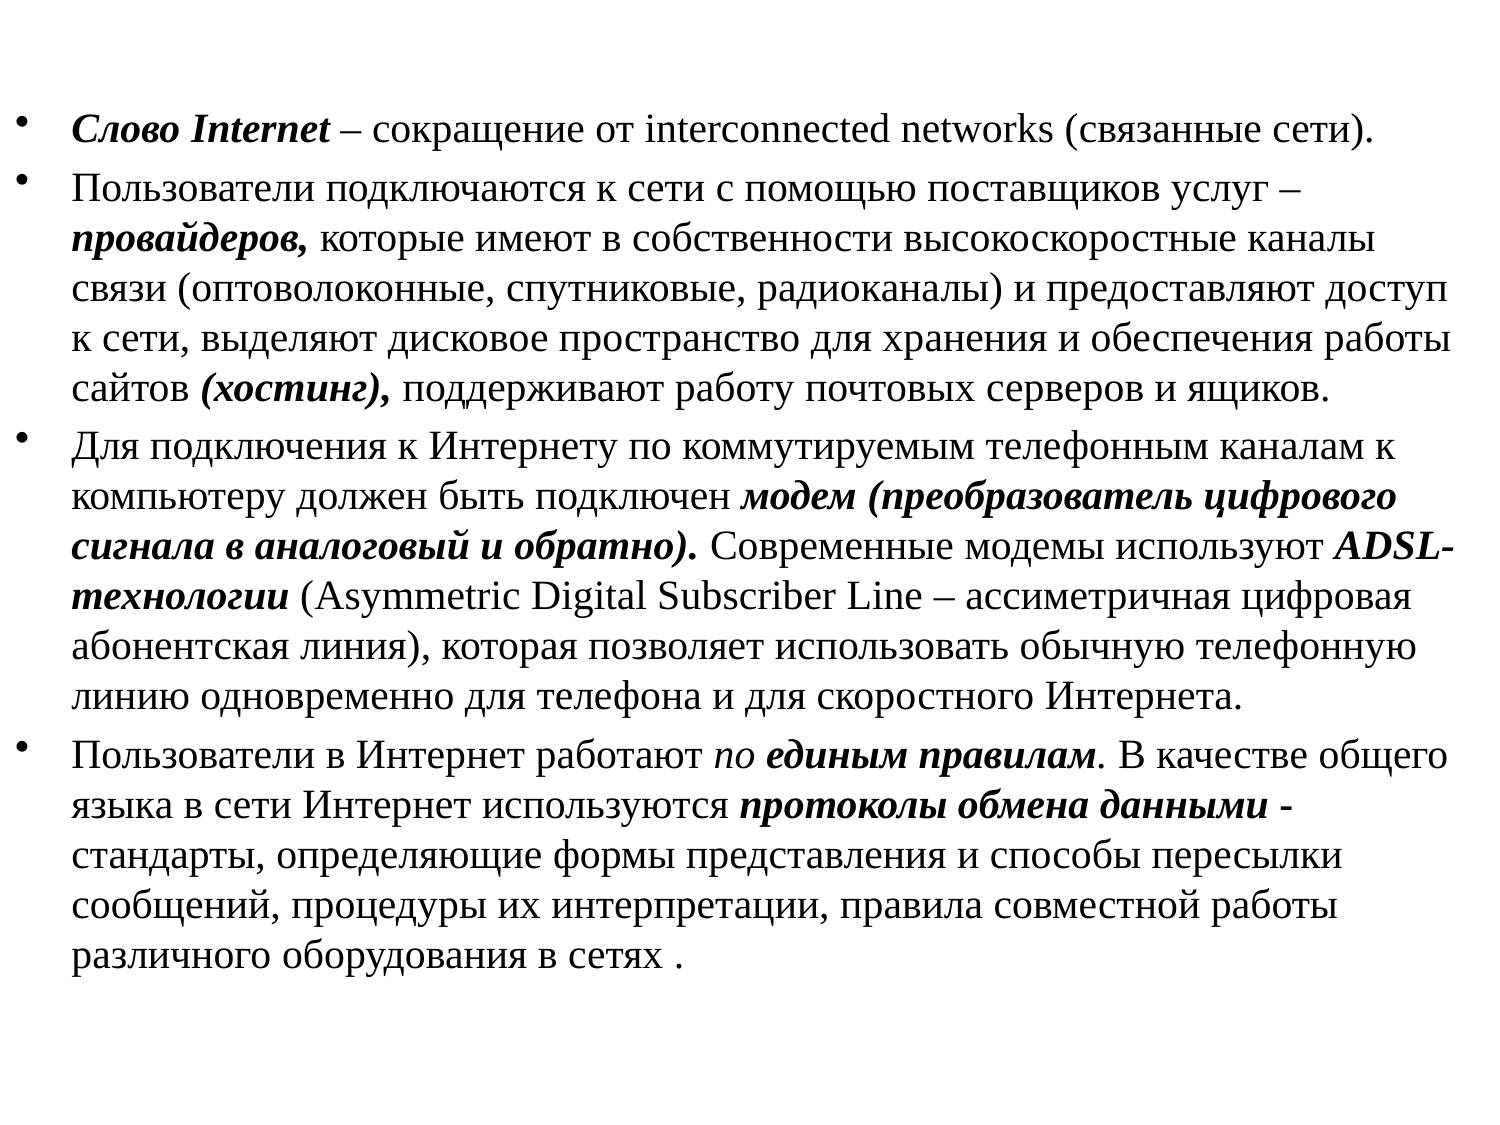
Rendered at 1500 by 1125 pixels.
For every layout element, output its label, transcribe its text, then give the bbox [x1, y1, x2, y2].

list Слово Internet – сокращение от interconnected networks (связанные сети). Пользователи подключаются к сети с помощью поставщиков услуг – провайдеров, которые имеют в собственности высокоскоростные каналы связи (оптоволоконные, спутниковые, радиоканалы) и предоставляют доступ к сети, выделяют дисковое пространство для хранения и обеспечения работы сайтов (хостинг), поддерживают работу почтовых серверов и ящиков. Для подключения к Интернету по коммутируемым телефонным каналам к компьютеру должен быть подключен модем (преобразователь цифрового сигнала в аналоговый и обратно). Современные модемы используют ADSL-технологии (Asymmetric Digital Subscriber Line – ассиметричная цифровая абонентская линия), которая позволяет использовать обычную телефонную линию одновременно для телефона и для скоростного Интернета. Пользователи в Интернет работают по единым правилам. В качестве общего языка в сети Интернет используются протоколы обмена данными - стандарты, определяющие формы представления и способы пересылки сообщений, процедуры их интерпретации, правила совместной работы различного оборудования в сетях . [0, 93, 1477, 1050]
